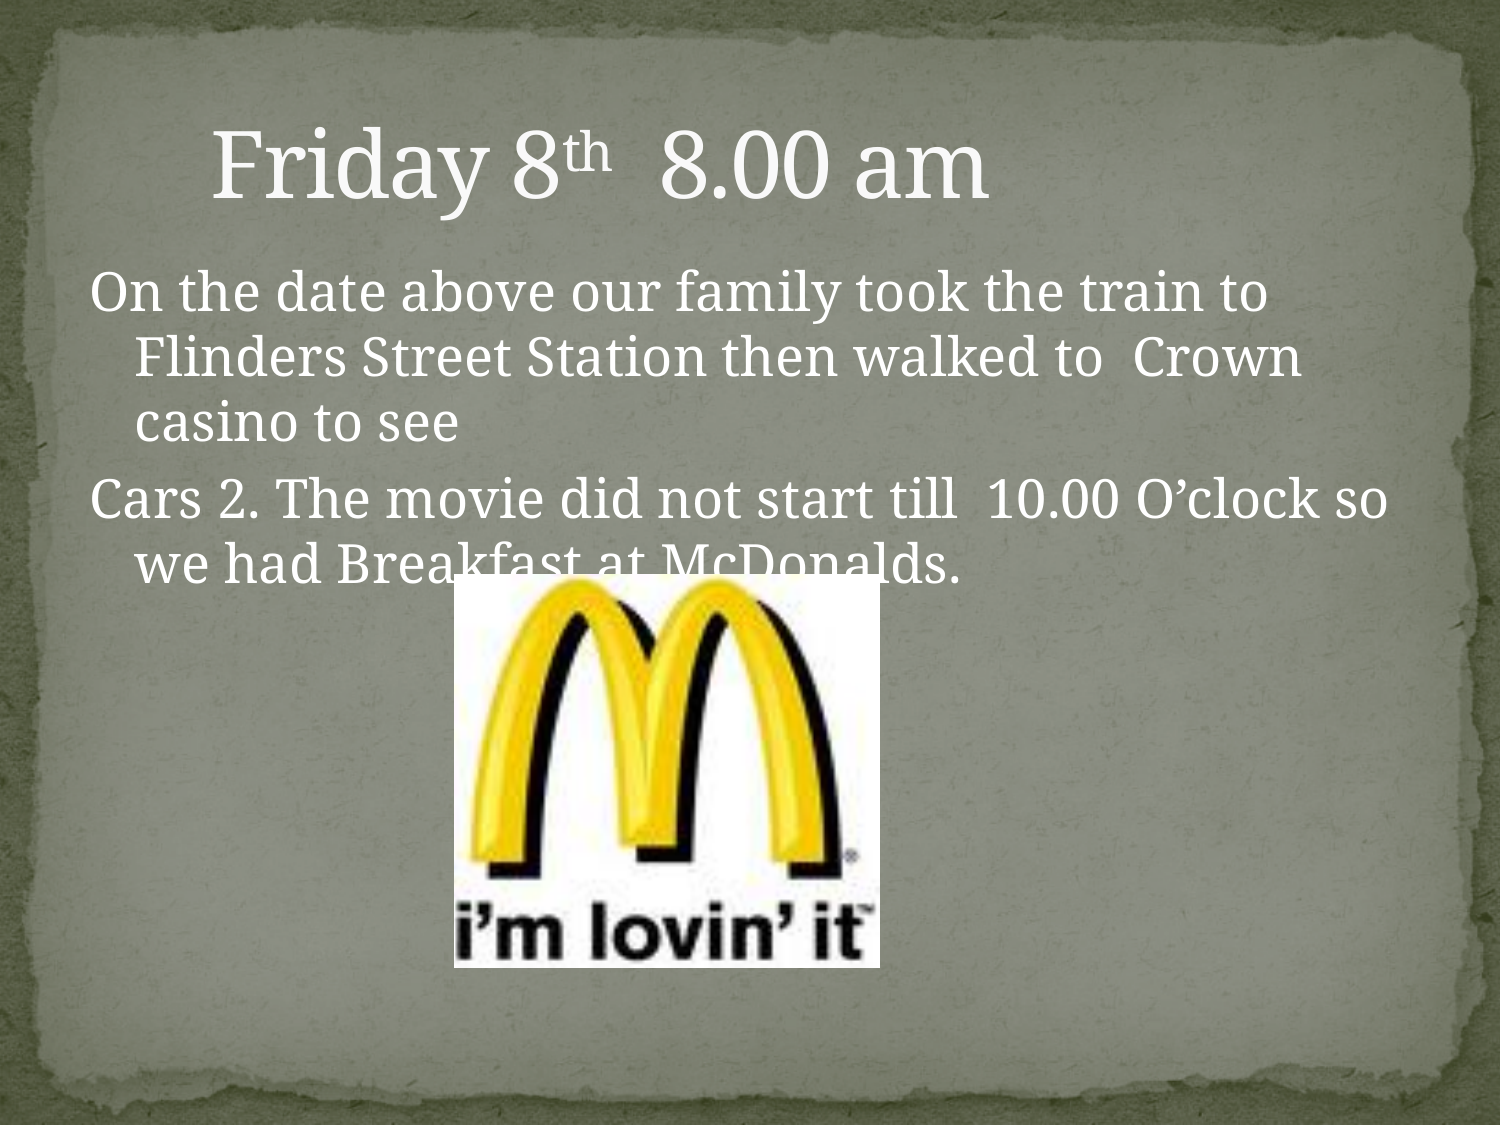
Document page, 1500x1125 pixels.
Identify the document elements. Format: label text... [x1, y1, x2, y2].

list On the date above our family took the train to Flinders Street Station then walked to Crown casino to see Cars 2. The movie did not start till 10.00 O’clock so we had Breakfast at McDonalds. [75, 249, 1425, 1000]
picture [454, 574, 880, 968]
title Friday 8th 8.00 am [74, 24, 1425, 225]
